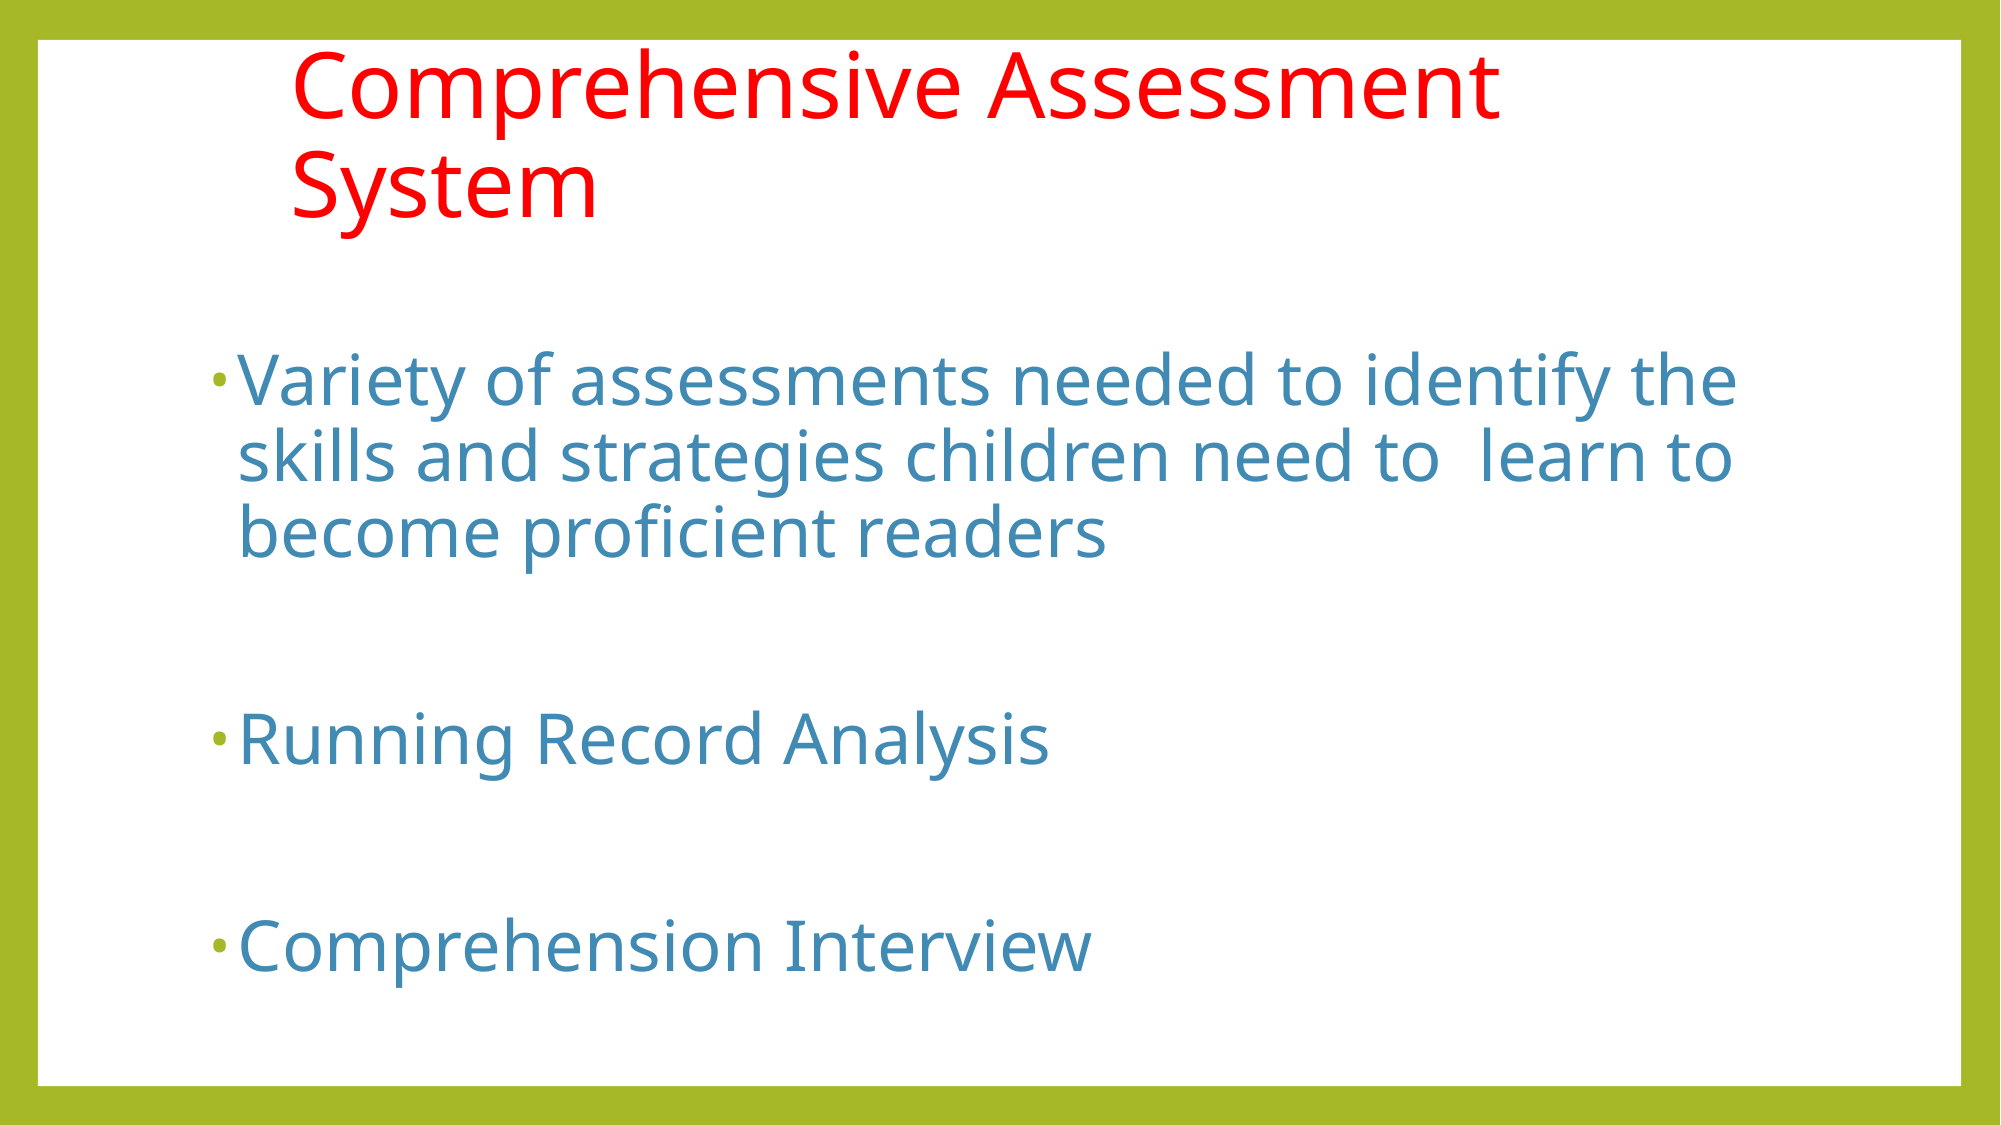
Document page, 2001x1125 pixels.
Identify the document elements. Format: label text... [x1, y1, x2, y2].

list Variety of assessments needed to identify the skills and strategies children need to learn to become proficient readers Running Record Analysis Comprehension Interview [187, 337, 1808, 1000]
title Comprehensive Assessment System [275, 45, 1675, 233]
